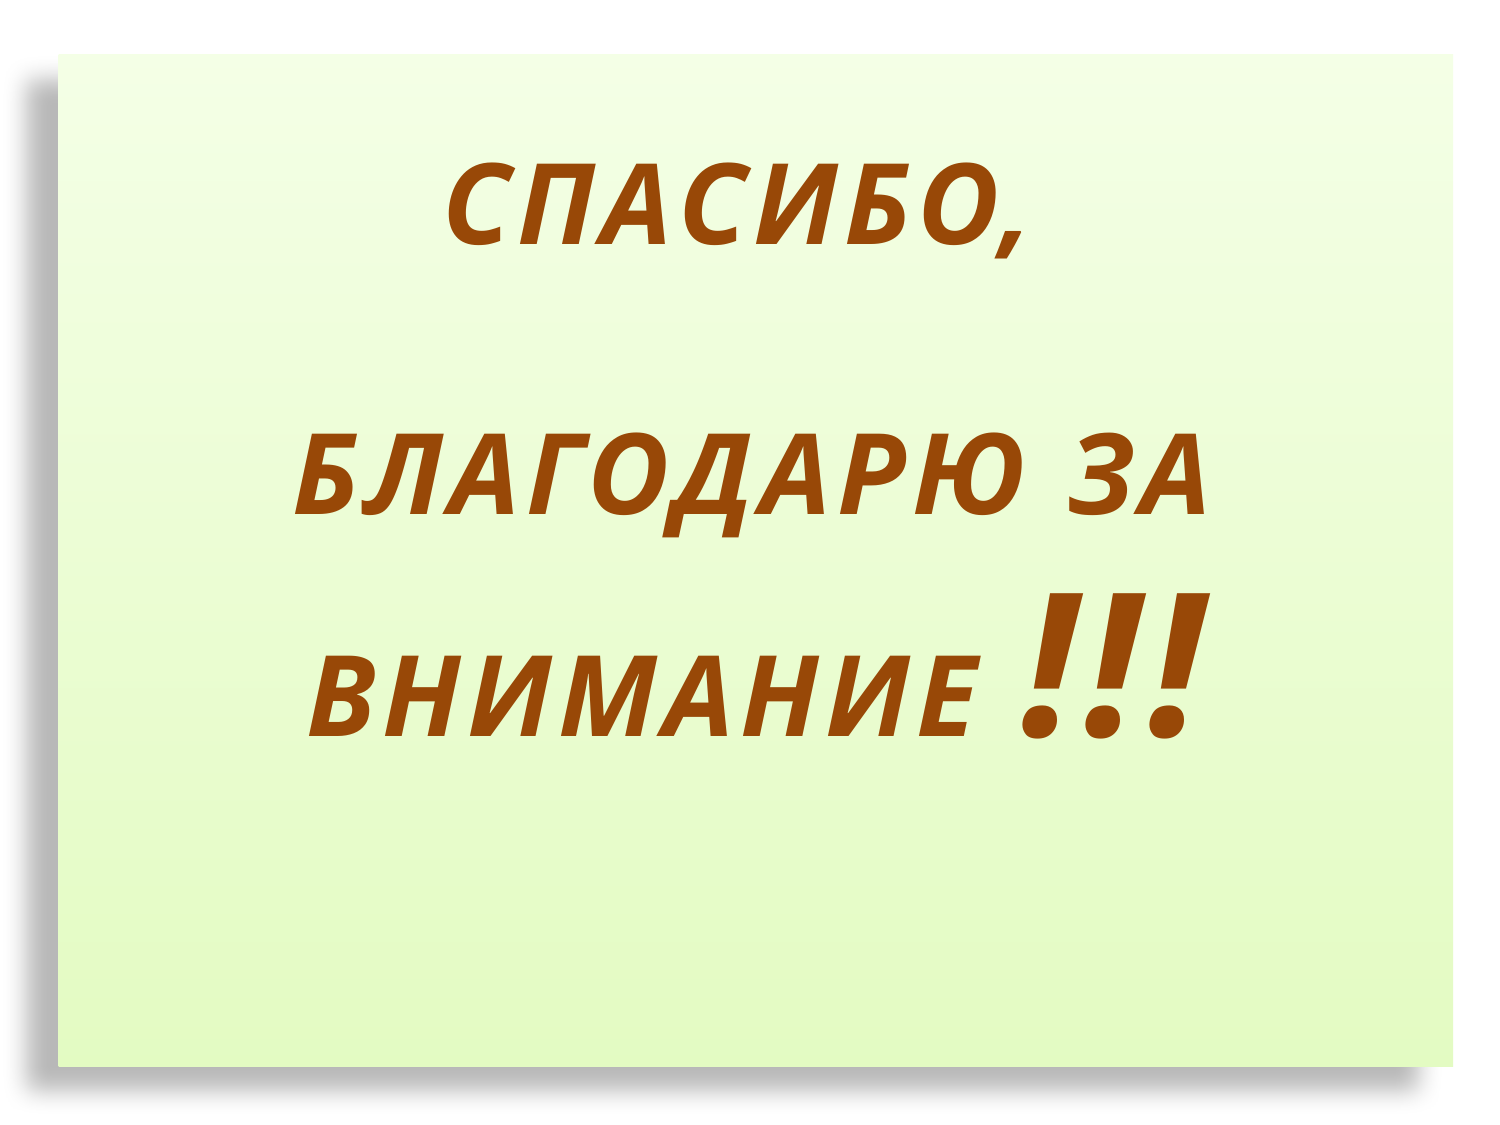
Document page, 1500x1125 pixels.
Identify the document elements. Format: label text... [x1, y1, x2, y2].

subtitle СПАСИБО, БЛАГОДАРЮ ЗА ВНИМАНИЕ !!! [58, 54, 1454, 1067]
